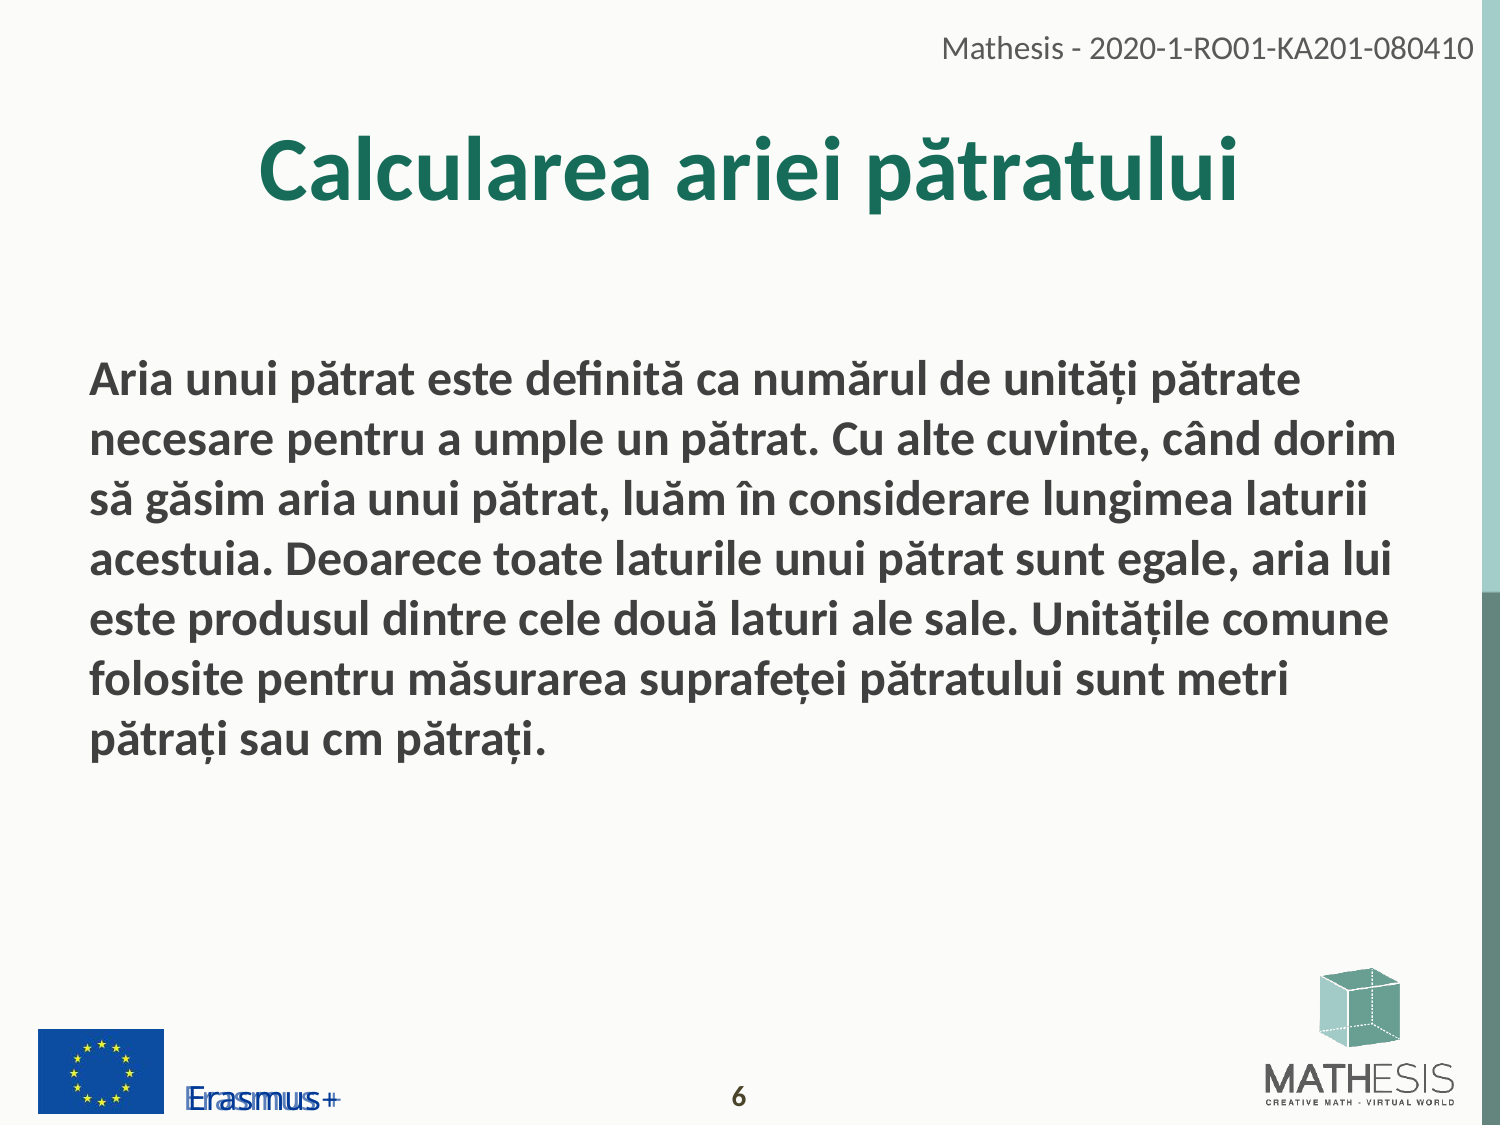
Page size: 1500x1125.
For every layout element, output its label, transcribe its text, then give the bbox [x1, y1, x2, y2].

title Calcularea ariei pătratului [75, 101, 1425, 290]
list Aria unui pătrat este definită ca numărul de unități pătrate necesare pentru a umple un pătrat. Cu alte cuvinte, când dorim să găsim aria unui pătrat, luăm în considerare lungimea laturii acestuia. Deoarece toate laturile unui pătrat sunt egale, aria lui este produsul dintre cele două laturi ale sale. Unitățile comune folosite pentru măsurarea suprafeței pătratului sunt metri pătrați sau cm pătrați. [75, 337, 1425, 1080]
picture [38, 1029, 164, 1114]
